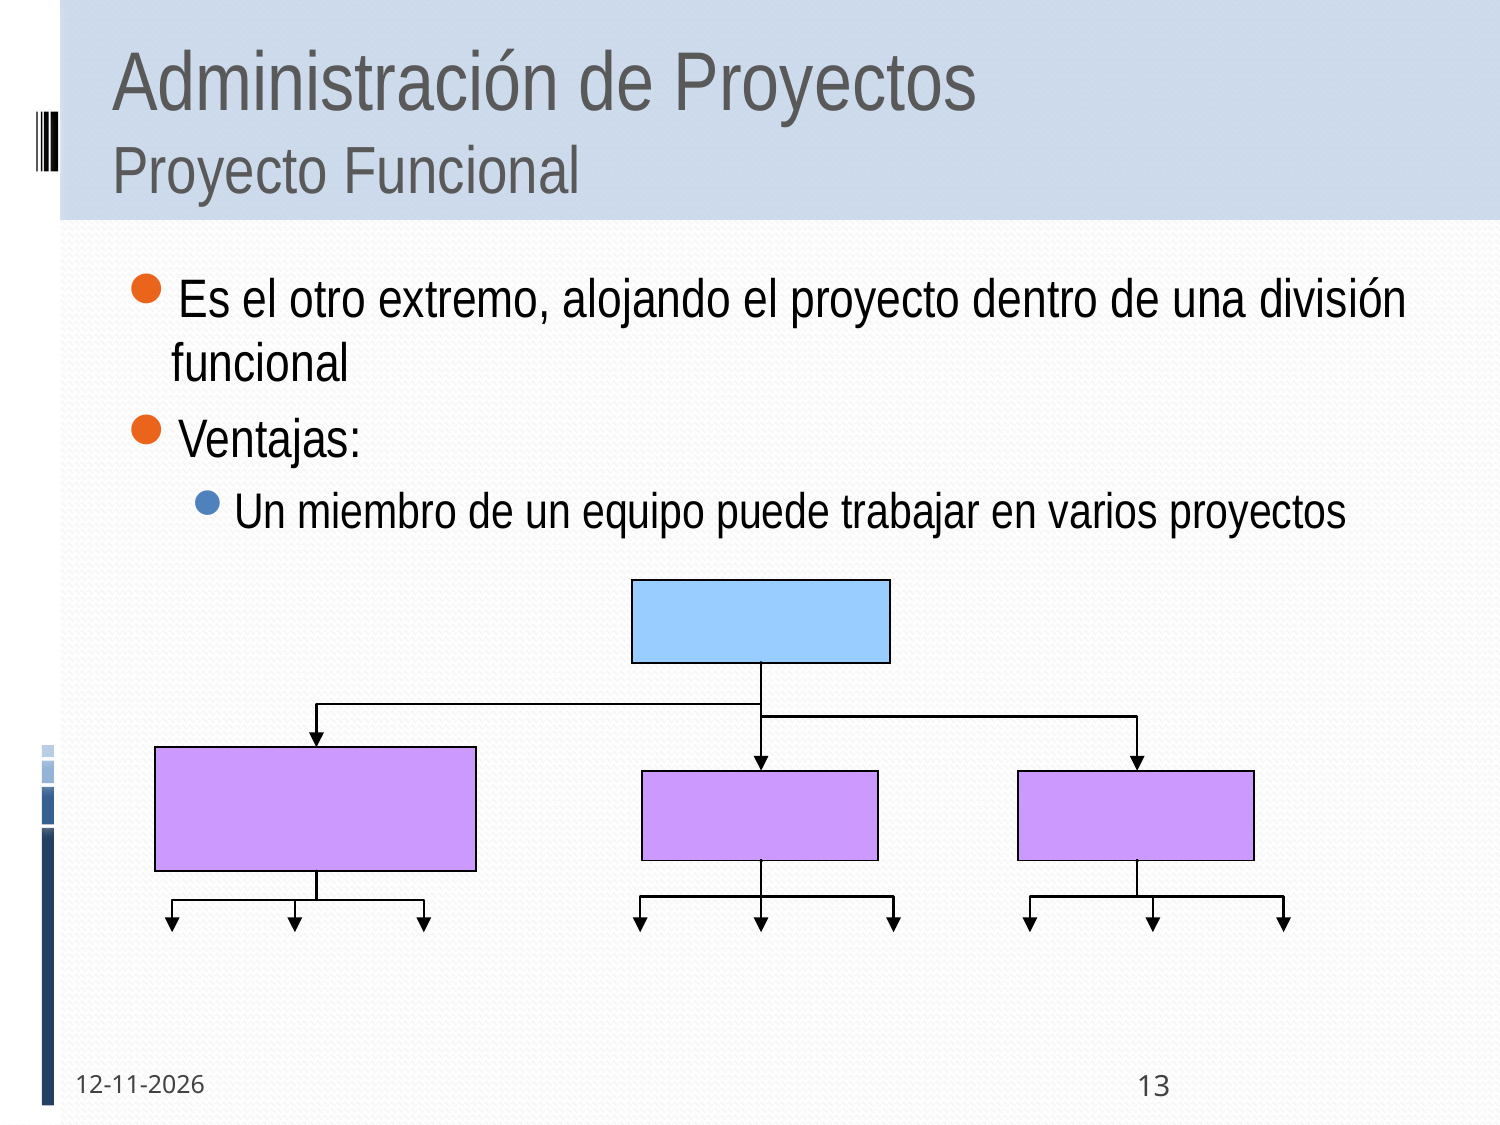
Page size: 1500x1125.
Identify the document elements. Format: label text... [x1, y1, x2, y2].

picture [76, 538, 1452, 1030]
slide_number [75, 1042, 243, 1103]
list Es el otro extremo, alojando el proyecto dentro de una división funcional Ventajas: Un miembro de un equipo puede trabajar en varios proyectos [111, 255, 1436, 537]
title Administración de Proyectos Proyecto Funcional [111, 18, 1436, 207]
slide_number 13 [1045, 1046, 1171, 1107]
